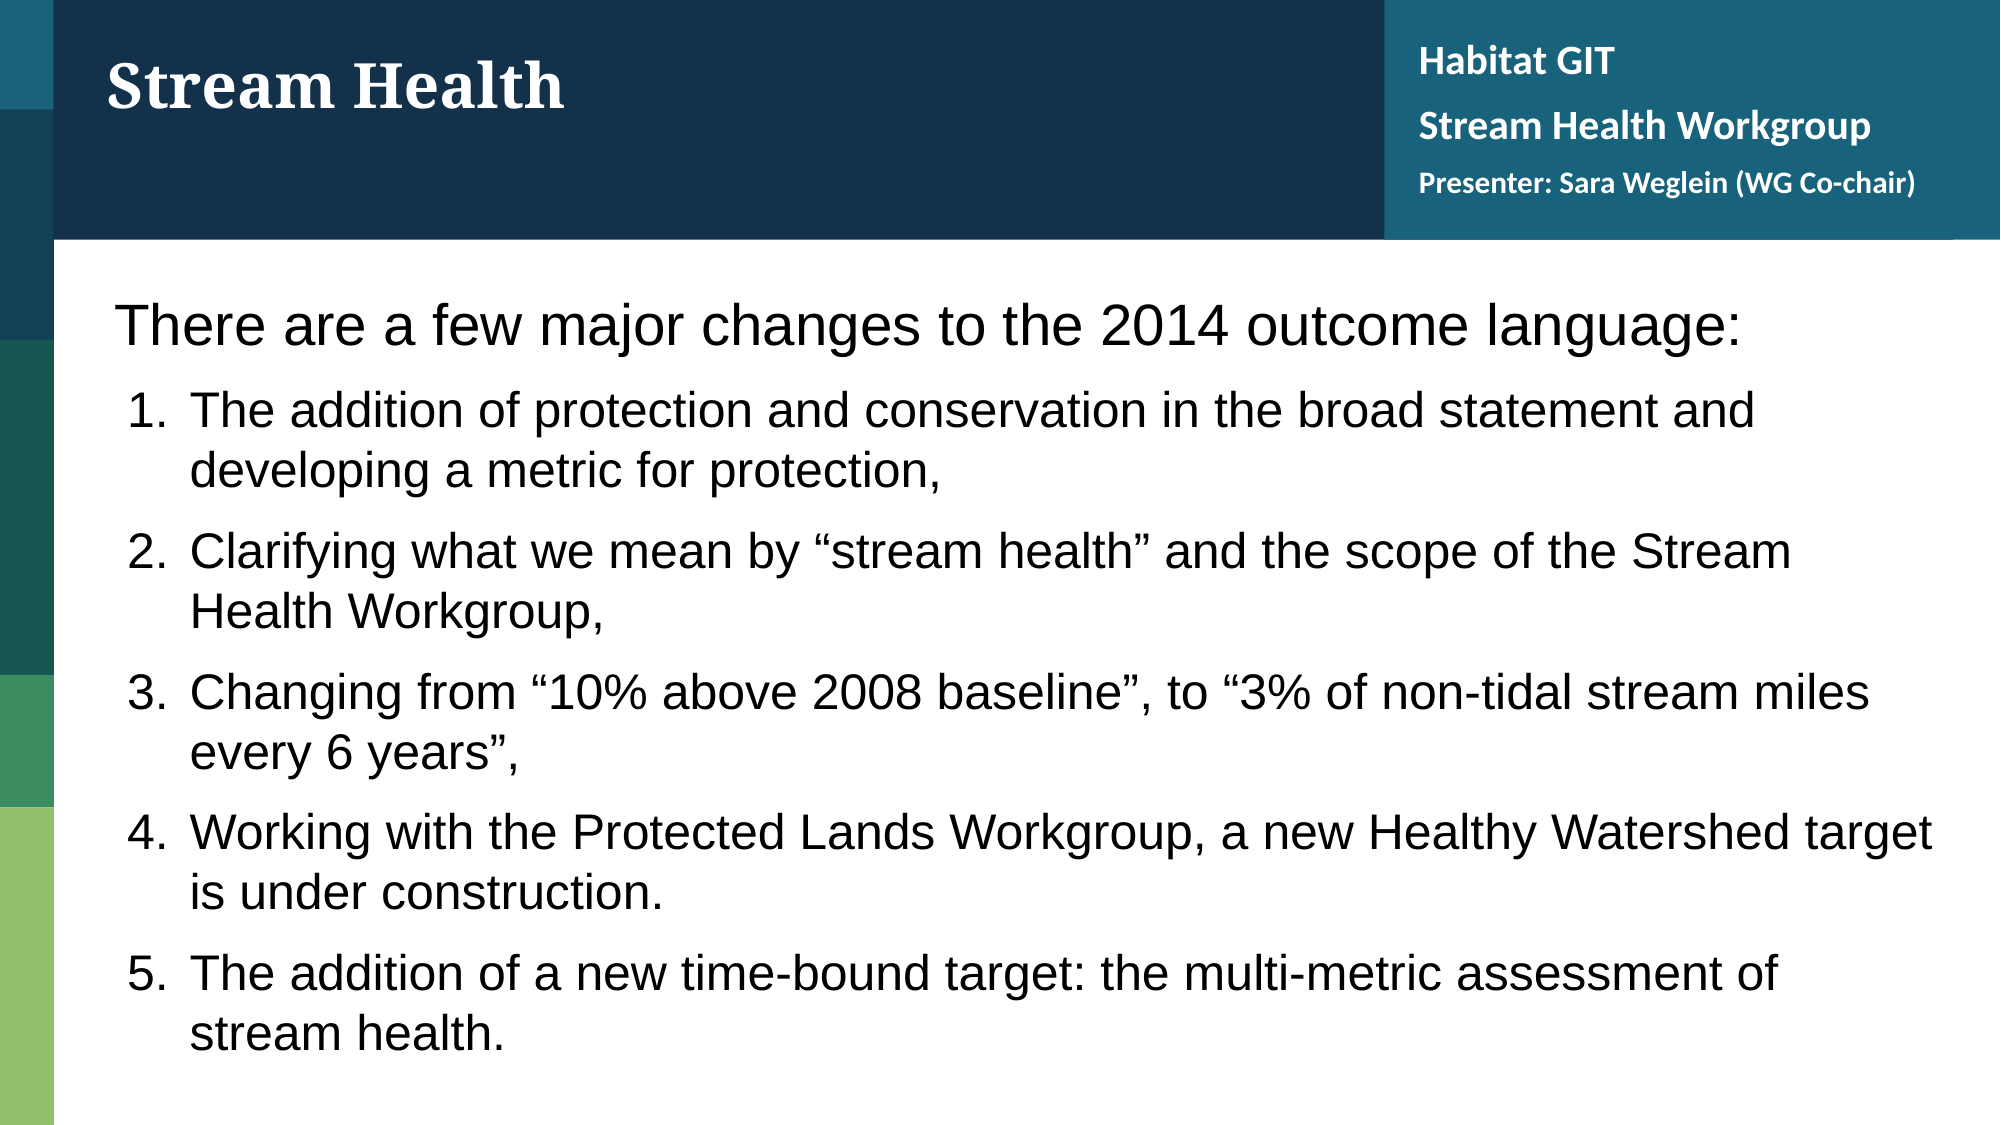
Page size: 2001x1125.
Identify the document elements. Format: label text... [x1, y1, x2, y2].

text_box [1384, 0, 2000, 240]
text_box [53, 0, 1384, 240]
text_box Habitat GIT Stream Health Workgroup Presenter: Sara Weglein (WG Co-chair) [1398, 20, 1952, 212]
text_box Stream Health [86, 31, 1362, 222]
text_box There are a few major changes to the 2014 outcome language: The addition of protection and conservation in the broad statement and developing a metric for protection, Clarifying what we mean by “stream health” and the scope of the Stream Health Workgroup, Changing from “10% above 2008 baseline”, to “3% of non-tidal stream miles every 6 years”, Working with the Protected Lands Workgroup, a new Healthy Watershed target is under construction. The addition of a new time-bound target: the multi-metric assessment of stream health. [99, 271, 1952, 1093]
